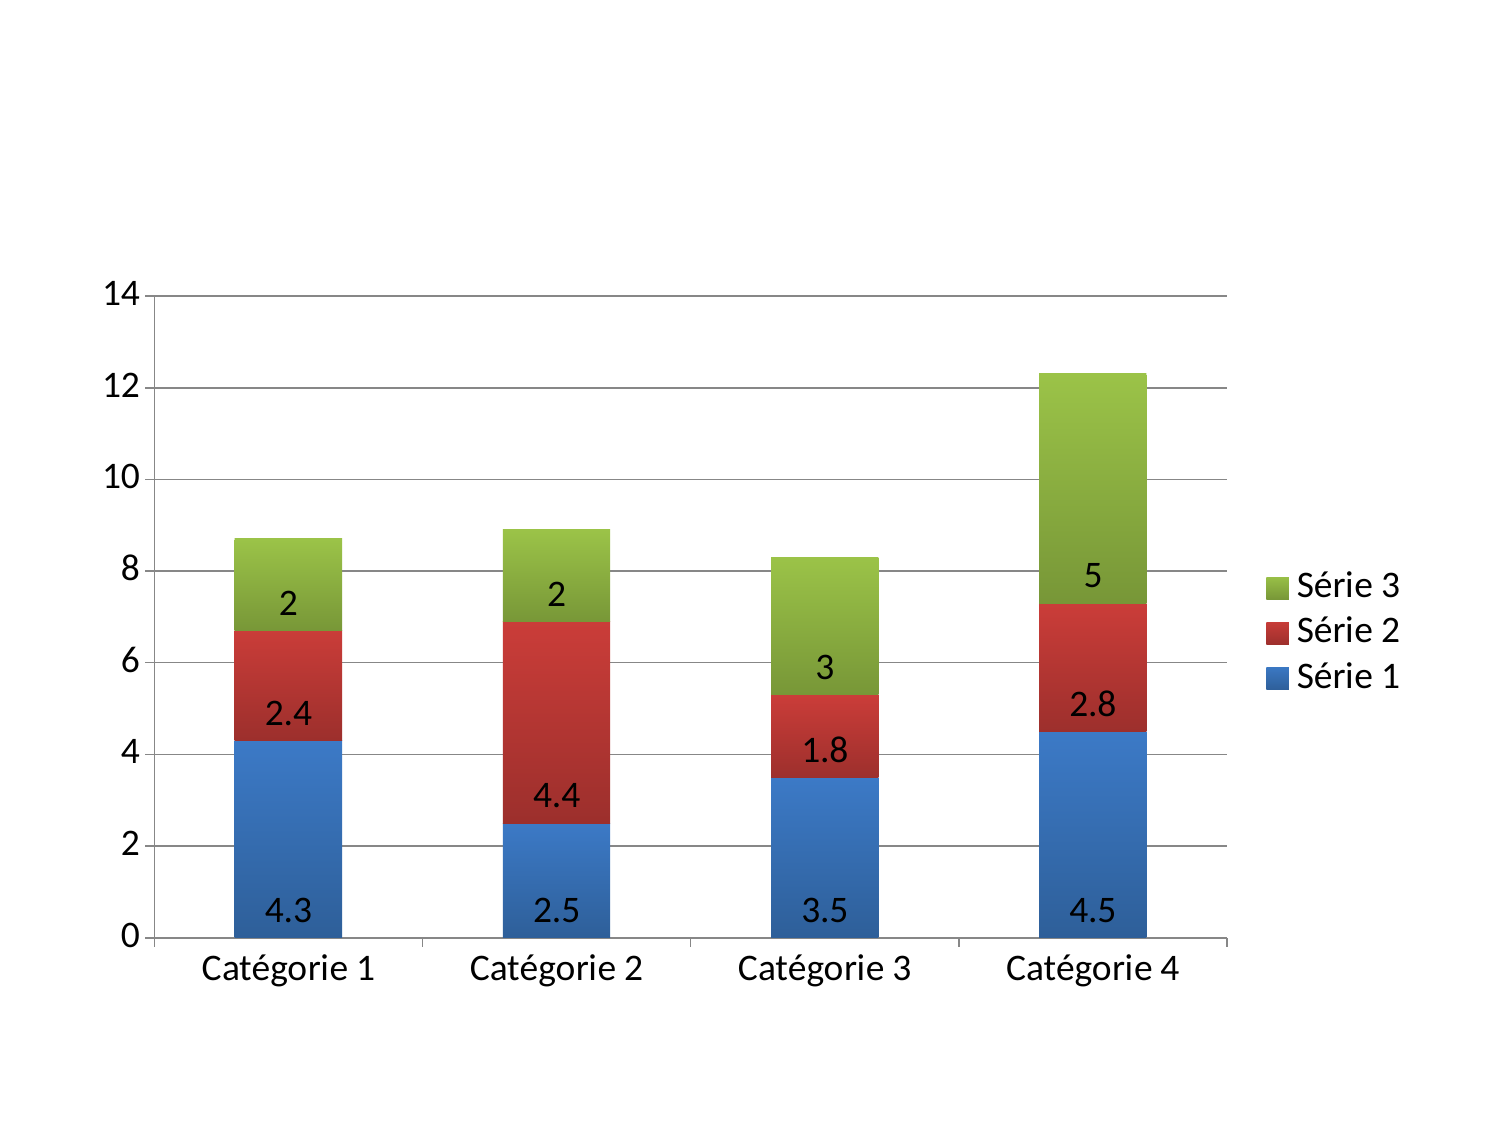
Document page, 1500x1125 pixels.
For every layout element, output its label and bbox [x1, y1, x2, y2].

chart [74, 262, 1426, 1006]
